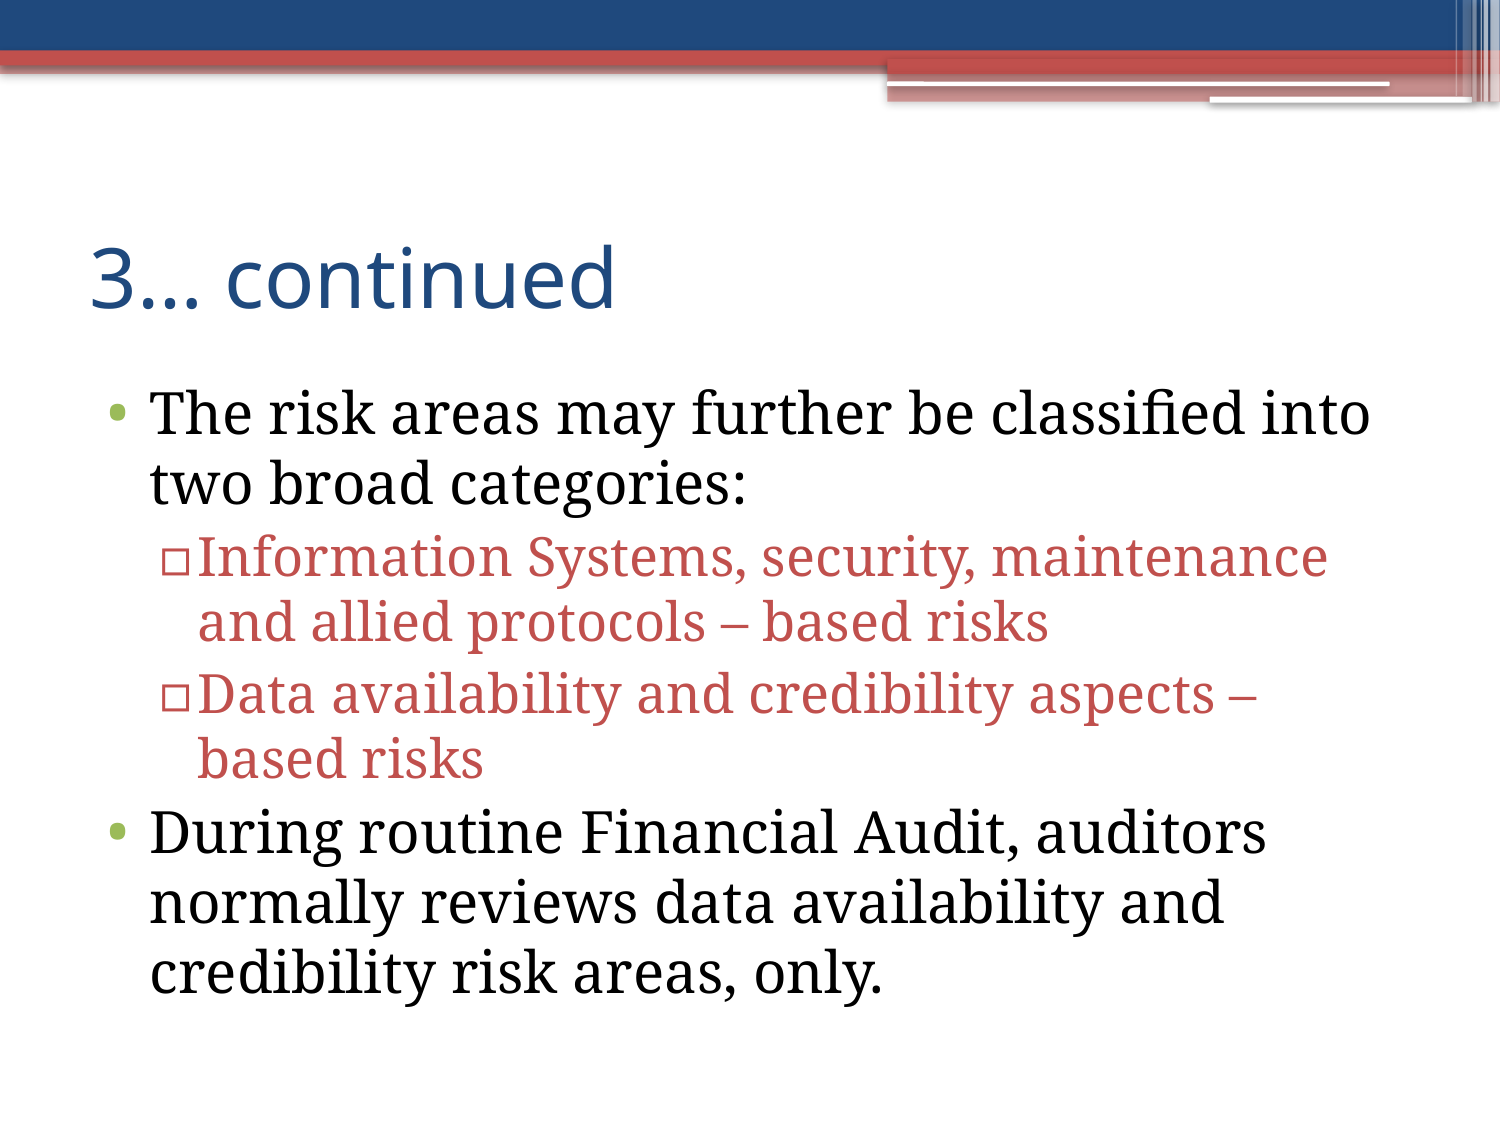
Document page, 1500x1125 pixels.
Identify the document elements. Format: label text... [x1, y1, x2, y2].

title 3… continued [75, 187, 1425, 363]
list The risk areas may further be classified into two broad categories: Information Systems, security, maintenance and allied protocols – based risks Data availability and credibility aspects – based risks During routine Financial Audit, auditors normally reviews data availability and credibility risk areas, only. [75, 368, 1425, 1079]
